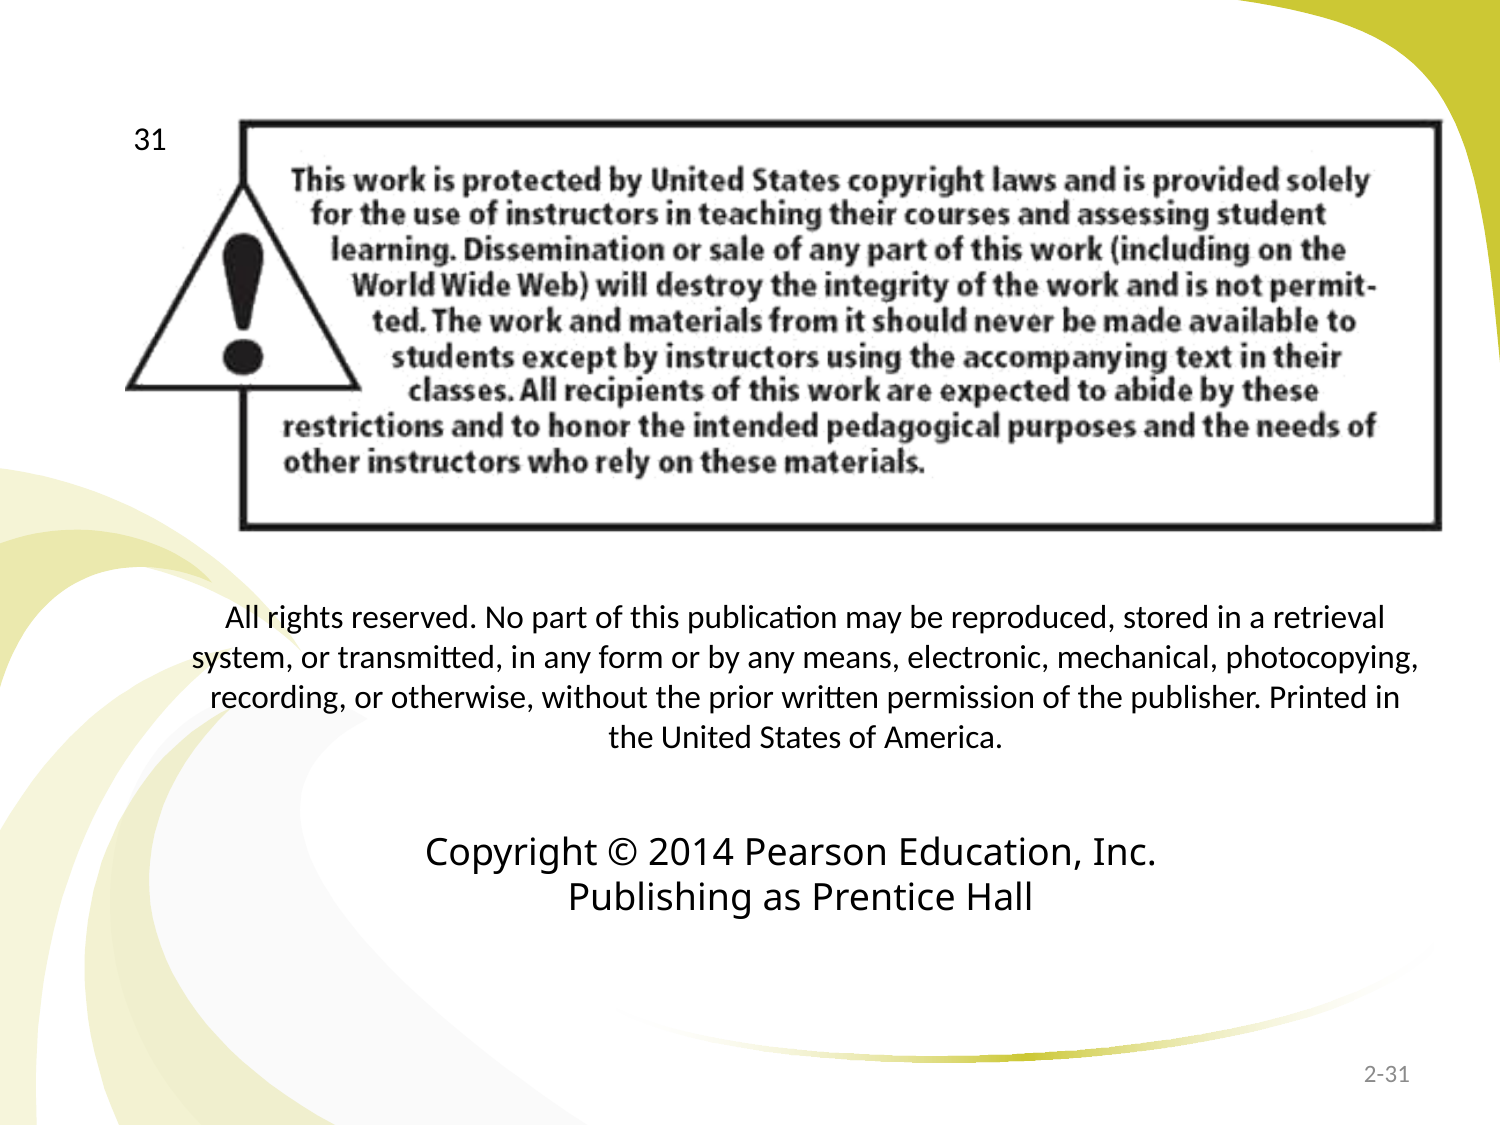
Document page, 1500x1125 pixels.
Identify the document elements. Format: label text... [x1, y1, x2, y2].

text_box All rights reserved. No part of this publication may be reproduced, stored in a retrieval system, or transmitted, in any form or by any means, electronic, mechanical, photocopying, recording, or otherwise, without the prior written permission of the publisher. Printed in the United States of America. [174, 588, 1438, 763]
text_box 31 [87, 87, 213, 188]
text_box Copyright © 2014 Pearson Education, Inc. Publishing as Prentice Hall [174, 821, 1427, 926]
picture [124, 112, 1457, 548]
slide_number 2-31 [1074, 1042, 1425, 1103]
